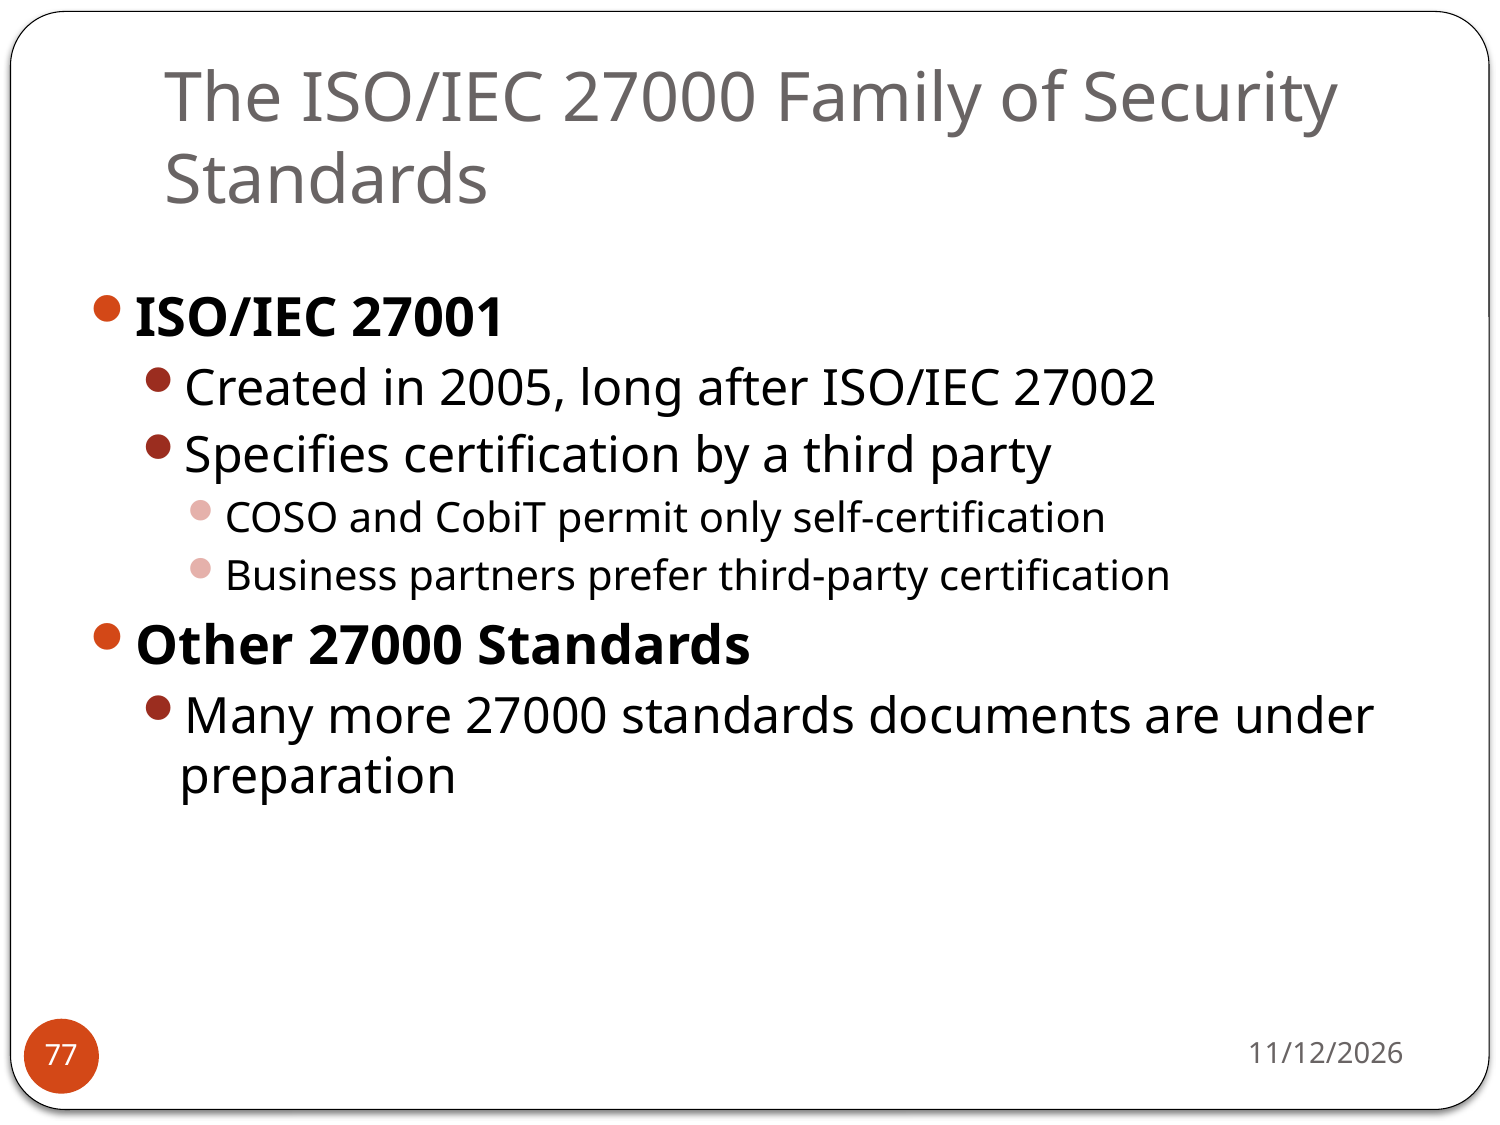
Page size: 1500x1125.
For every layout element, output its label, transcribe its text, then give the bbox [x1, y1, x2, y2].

title The ISO/IEC 27000 Family of Security Standards [150, 45, 1425, 233]
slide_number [1012, 1015, 1419, 1094]
list ISO/IEC 27001 Created in 2005, long after ISO/IEC 27002 Specifies certification by a third party COSO and CobiT permit only self-certification Business partners prefer third-party certification Other 27000 Standards Many more 27000 standards documents are under preparation [75, 275, 1425, 986]
slide_number 77 [23, 1018, 99, 1094]
